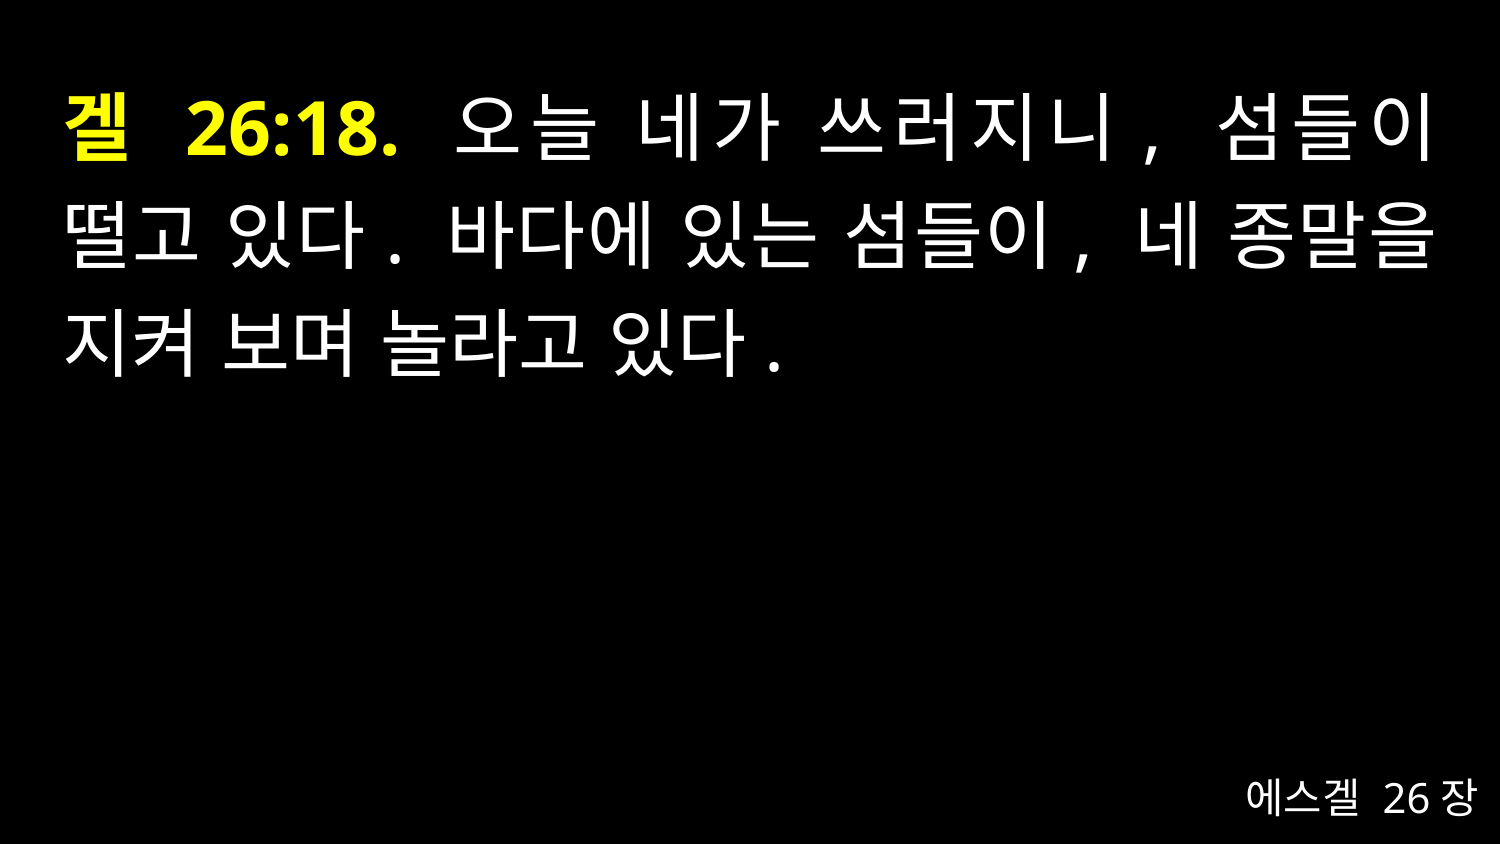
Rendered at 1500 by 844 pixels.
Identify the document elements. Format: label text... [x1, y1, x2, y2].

title 겔 26:18. 오늘 네가 쓰러지니, 섬들이 떨고 있다. 바다에 있는 섬들이, 네 종말을 지켜 보며 놀라고 있다. [0, 0, 1500, 844]
subtitle 에스겔 26장 [916, 770, 1500, 844]
